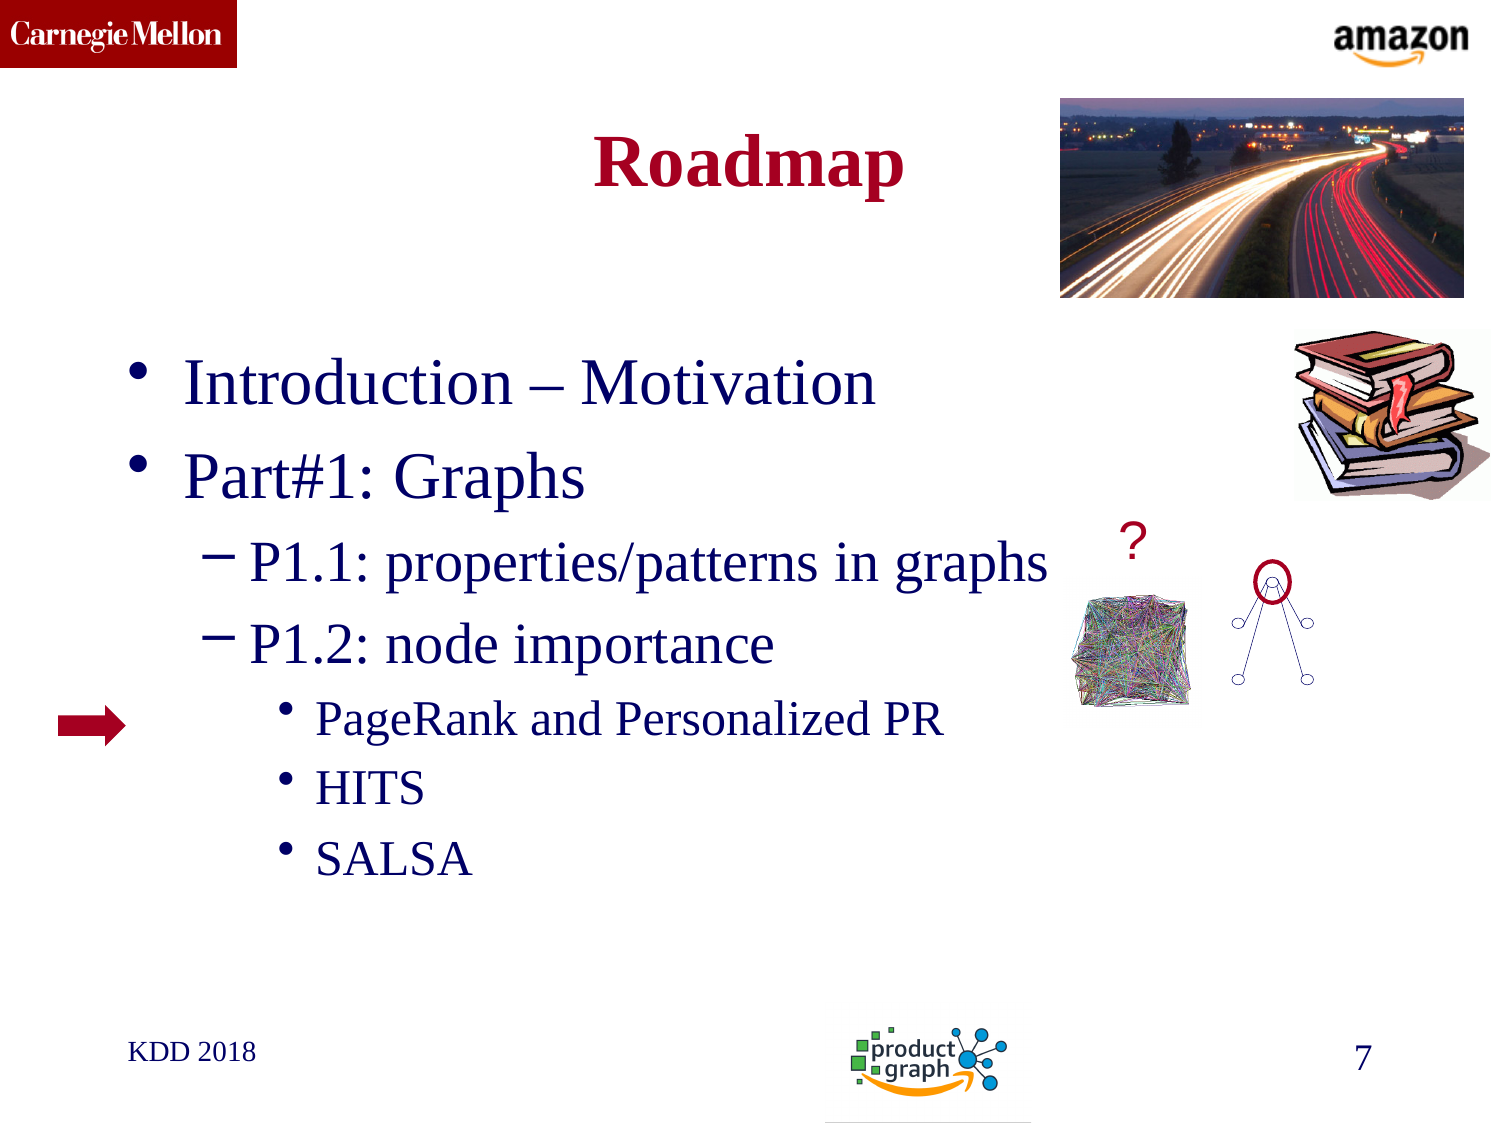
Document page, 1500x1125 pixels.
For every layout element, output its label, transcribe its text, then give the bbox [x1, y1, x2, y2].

picture [1322, 4, 1484, 88]
text_box [58, 704, 126, 747]
text_box [1256, 561, 1289, 575]
title Roadmap [112, 99, 1058, 213]
slide_number KDD 2018 [112, 1024, 426, 1101]
picture [0, 0, 237, 68]
slide_number 7 [1074, 1024, 1388, 1101]
text_box ? [1103, 497, 1164, 574]
list Introduction – Motivation Part#1: Graphs P1.1: properties/patterns in graphs P1.2: node importance PageRank and Personalized PR HITS SALSA [112, 237, 1388, 1001]
picture [1294, 329, 1491, 501]
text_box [1231, 576, 1314, 686]
picture [1060, 98, 1464, 299]
picture [1063, 576, 1202, 729]
